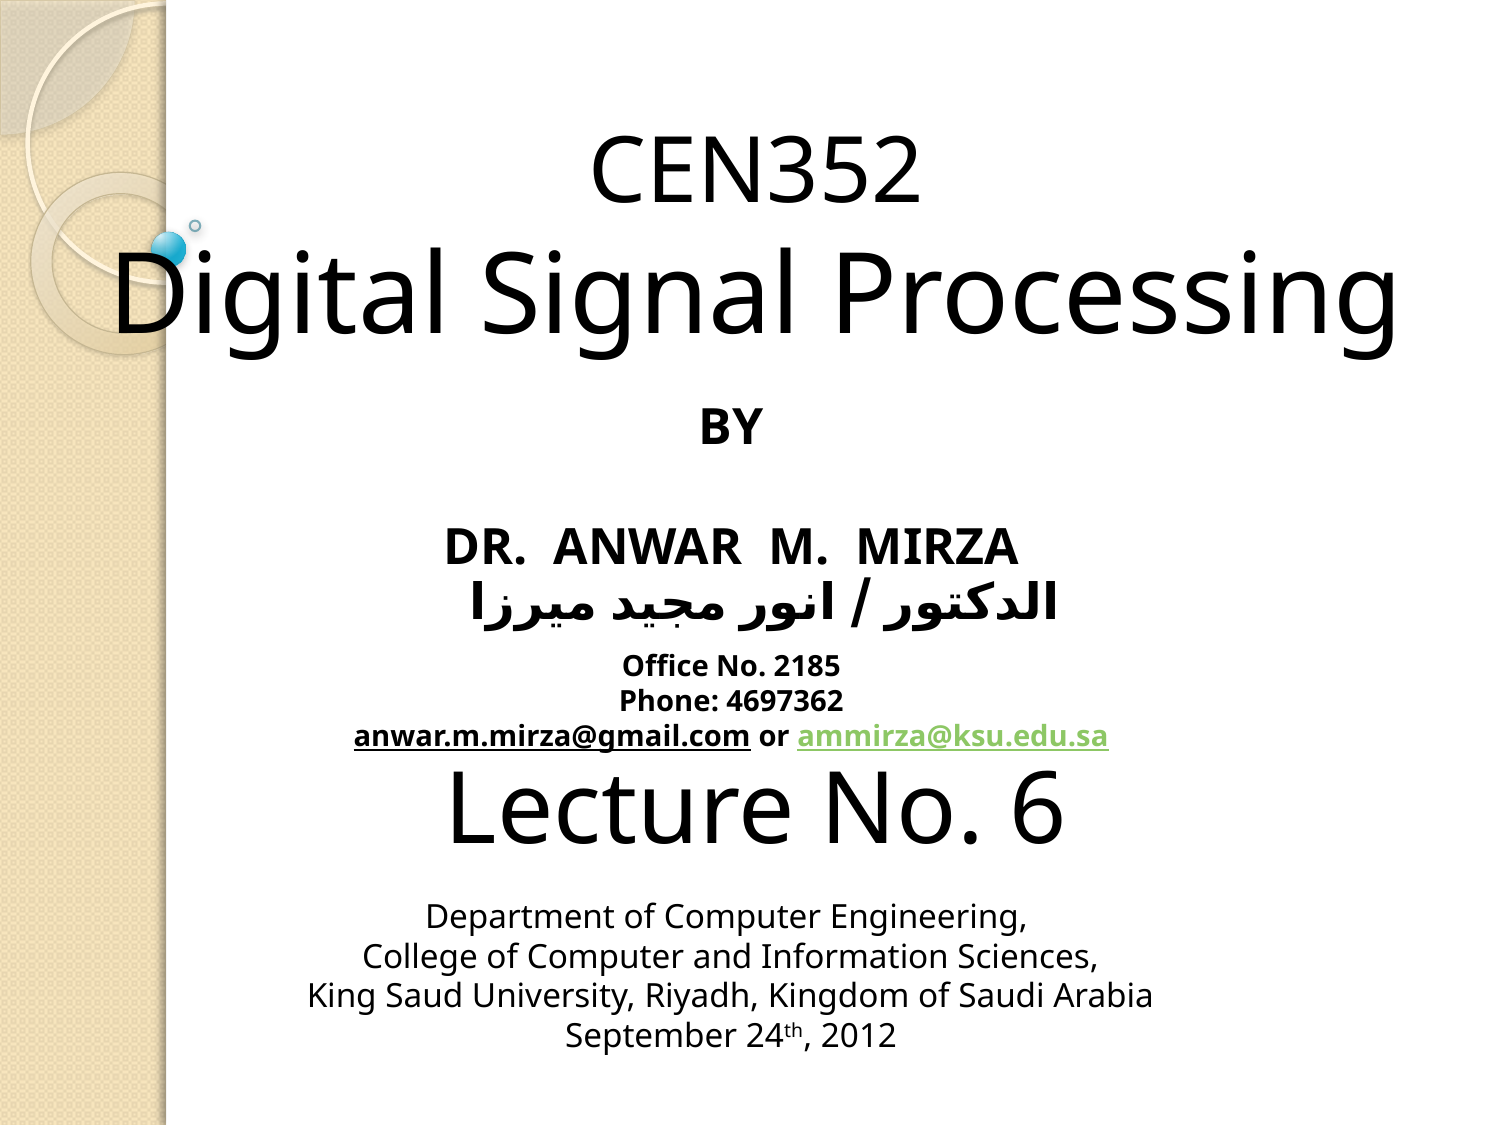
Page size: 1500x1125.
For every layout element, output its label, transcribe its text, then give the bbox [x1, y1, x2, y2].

text_box Department of Computer Engineering, College of Computer and Information Sciences, King Saud University, Riyadh, Kingdom of Saudi Arabia September 24th, 2012 [99, 887, 1363, 1062]
text_box الدكتور / انور مجيد ميرزا [454, 561, 1075, 637]
text_box Lecture No. 6 [199, 735, 1313, 871]
text_box By Dr. anwar M. Mirza Office No. 2185 Phone: 4697362 anwar.m.mirza@gmail.com or ammirza@ksu.edu.sa [37, 387, 1425, 588]
title CEN352 Digital Signal Processing [62, 162, 1450, 363]
